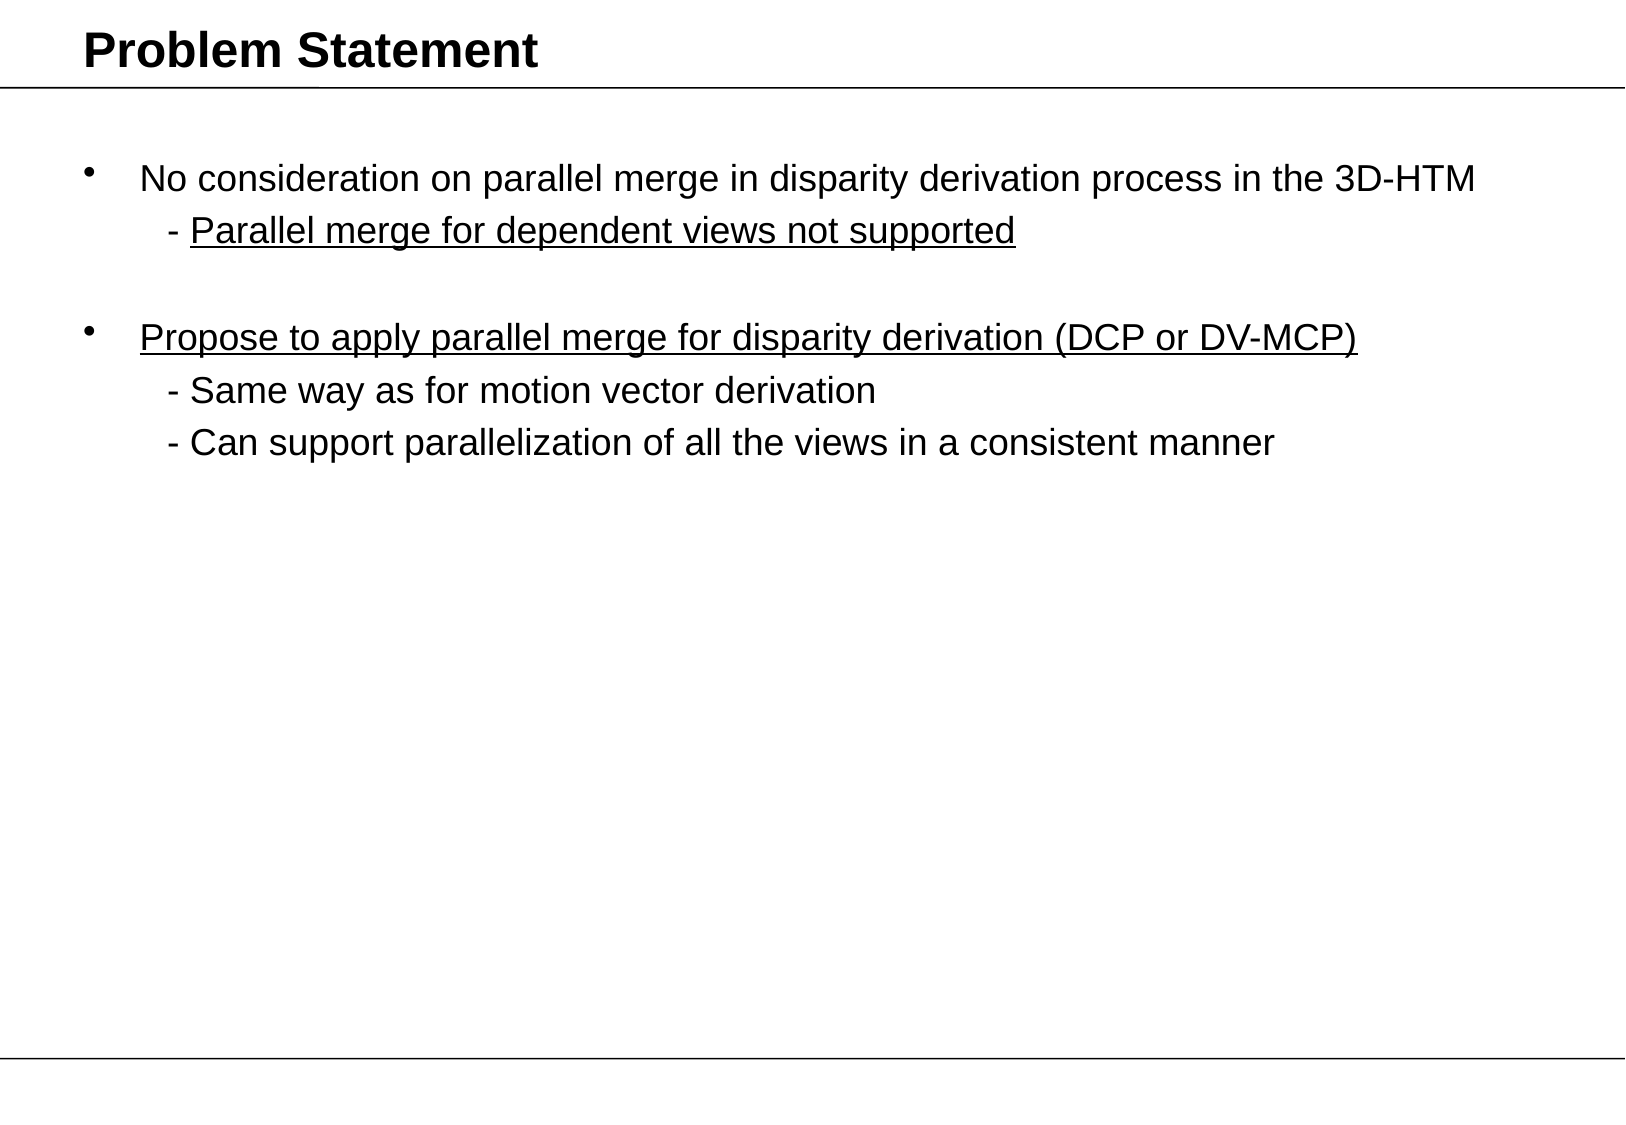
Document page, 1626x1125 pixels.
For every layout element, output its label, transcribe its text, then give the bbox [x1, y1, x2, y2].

title Problem Statement [68, 9, 1484, 79]
list No consideration on parallel merge in disparity derivation process in the 3D-HTM - Parallel merge for dependent views not supported Propose to apply parallel merge for disparity derivation (DCP or DV-MCP) - Same way as for motion vector derivation - Can support parallelization of all the views in a consistent manner [68, 113, 1544, 1005]
